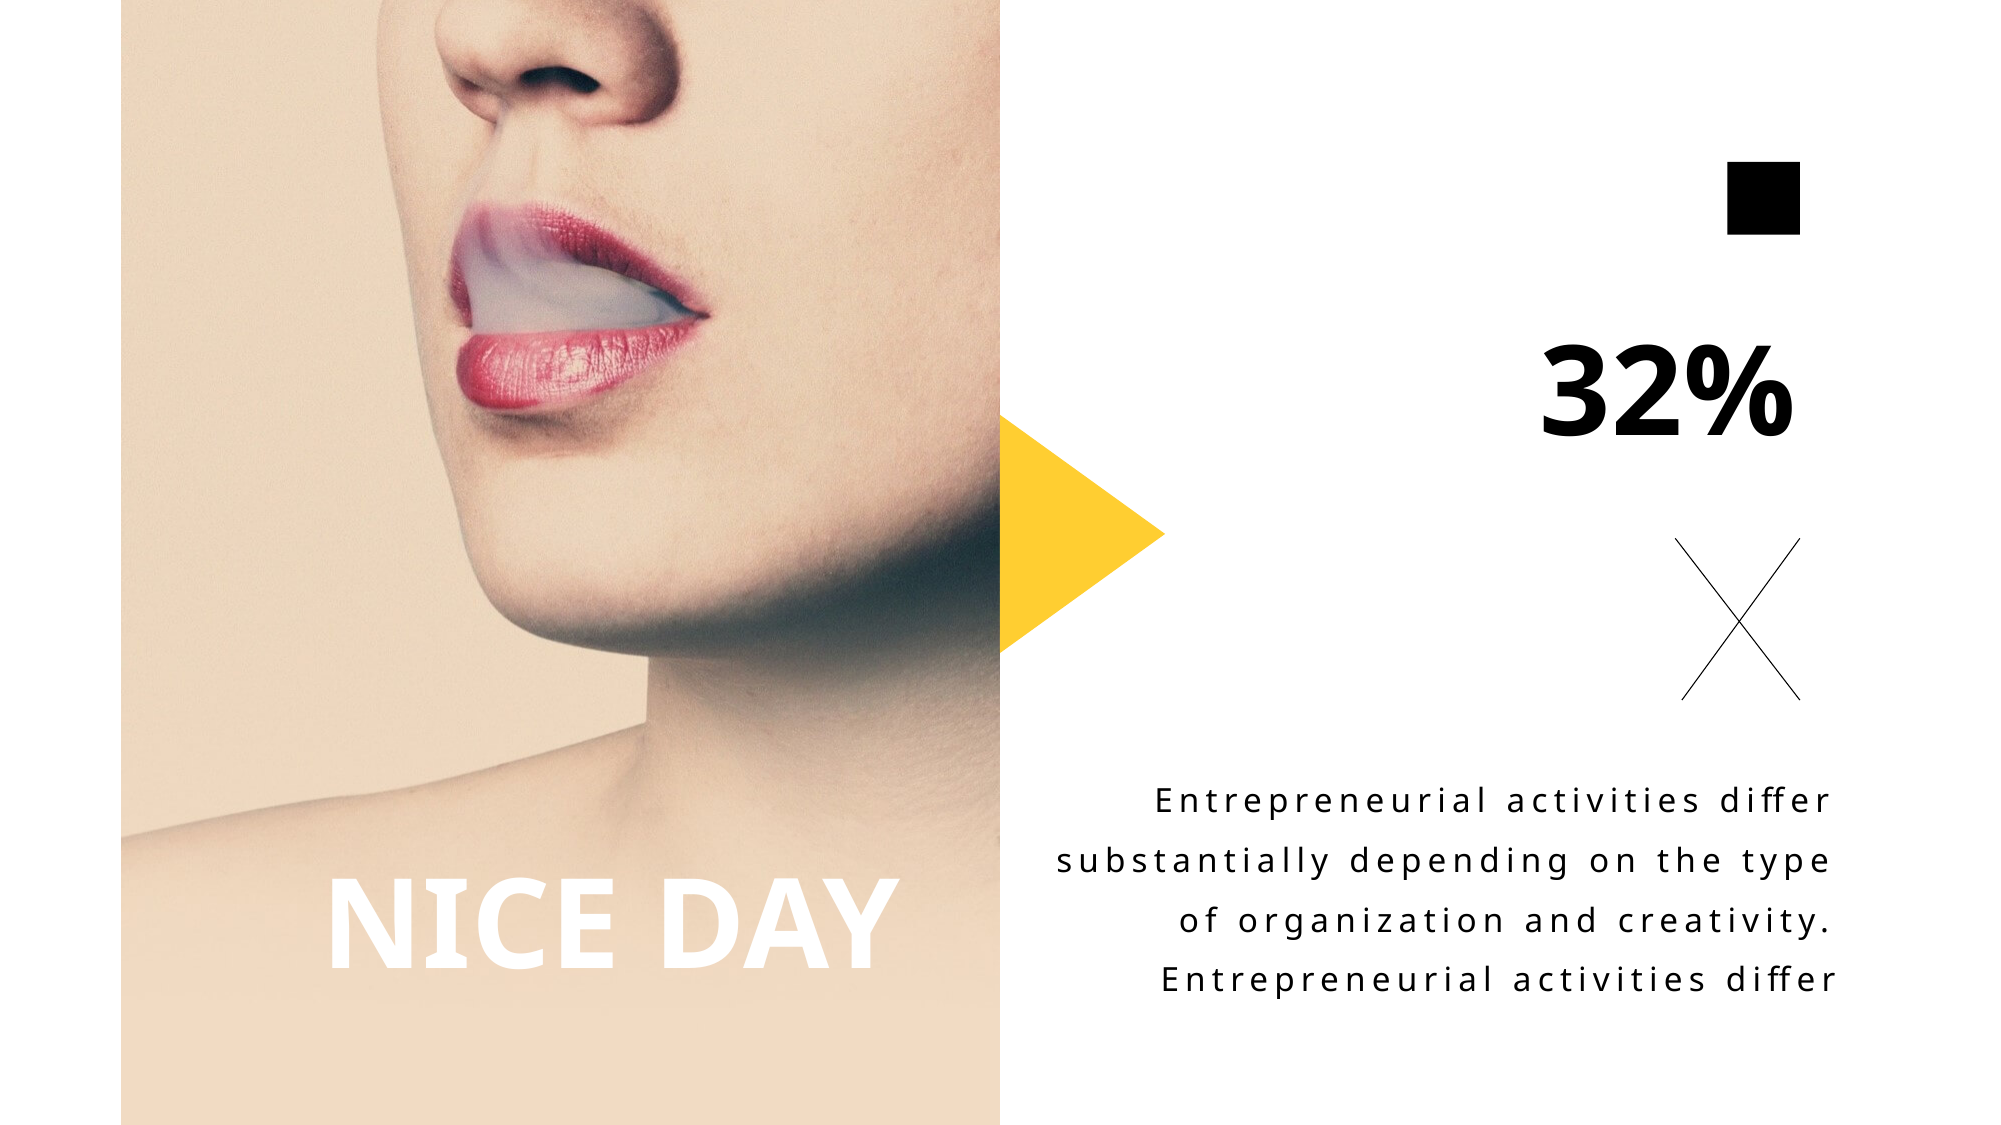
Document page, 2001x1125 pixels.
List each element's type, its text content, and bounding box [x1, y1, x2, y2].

text_box [1000, 413, 1167, 655]
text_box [1675, 538, 1800, 701]
text_box [1726, 161, 1801, 236]
text_box 32% [1525, 303, 1913, 468]
picture [120, 0, 1000, 1125]
text_box Entrepreneurial activities differ substantially depending on the type of organization and creativity. Entrepreneurial activities differ [1000, 751, 1852, 1006]
